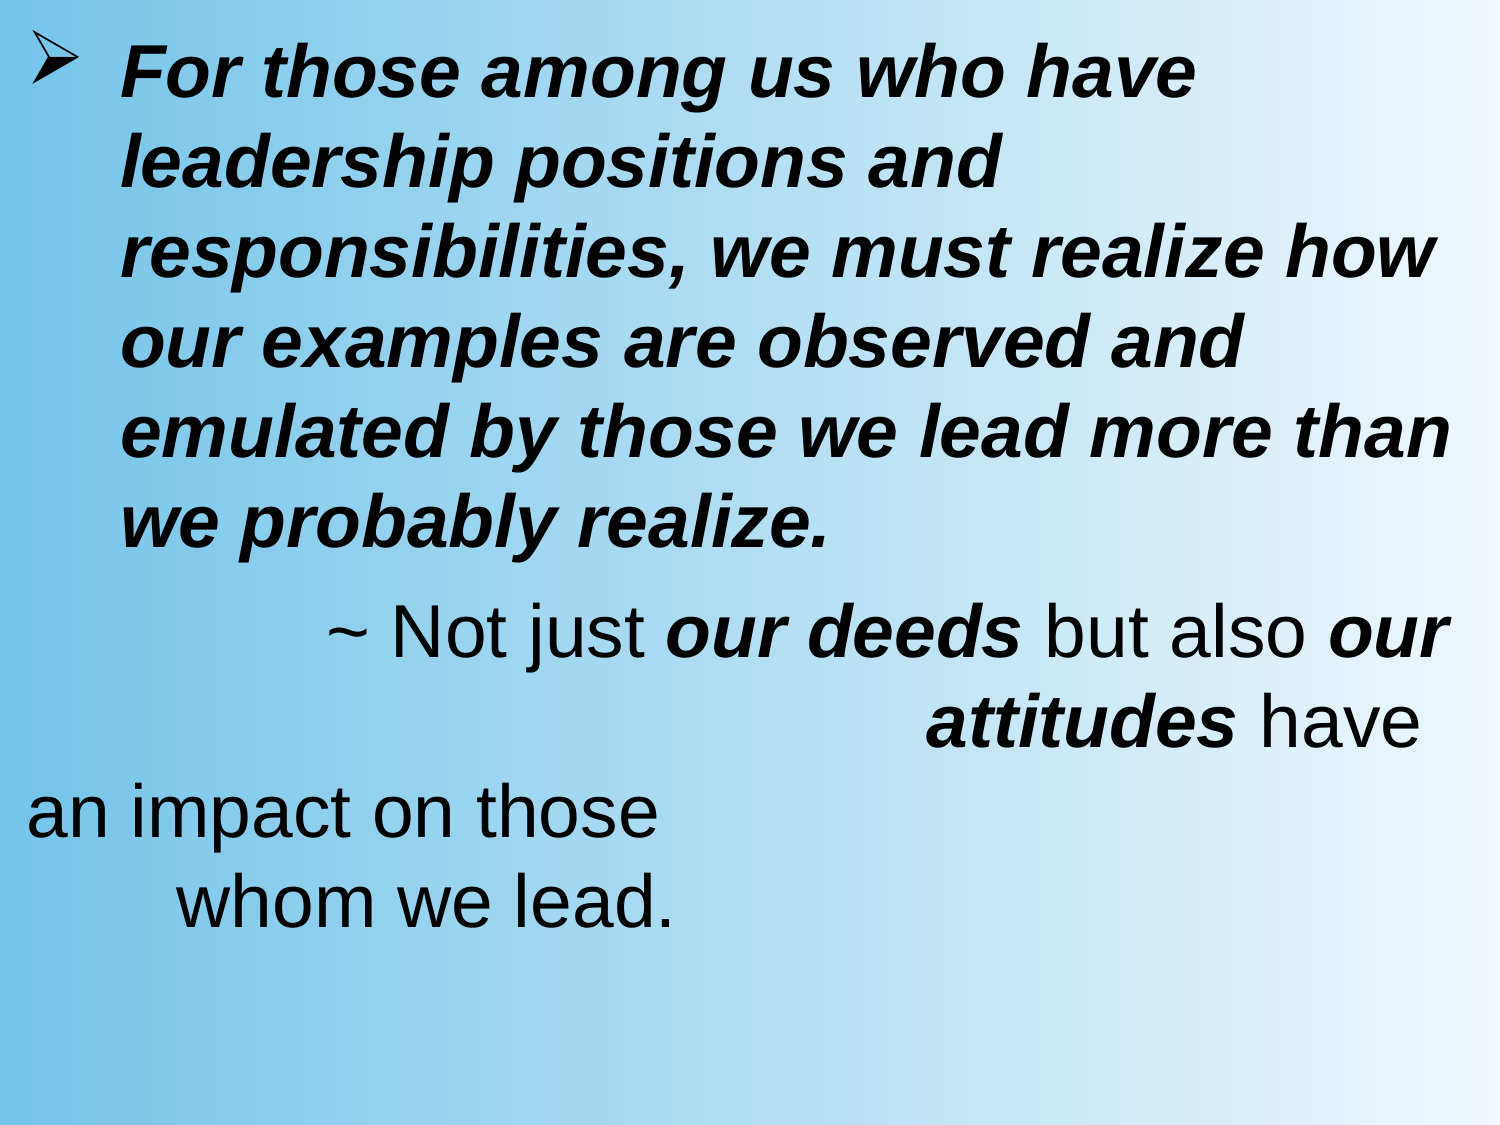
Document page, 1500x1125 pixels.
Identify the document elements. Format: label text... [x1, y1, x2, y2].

subtitle For those among us who have leadership positions and responsibilities, we must realize how our examples are observed and emulated by those we lead more than we probably realize. ~ Not just our deeds but also our attitudes have an impact on those whom we lead. [11, 14, 1486, 1106]
